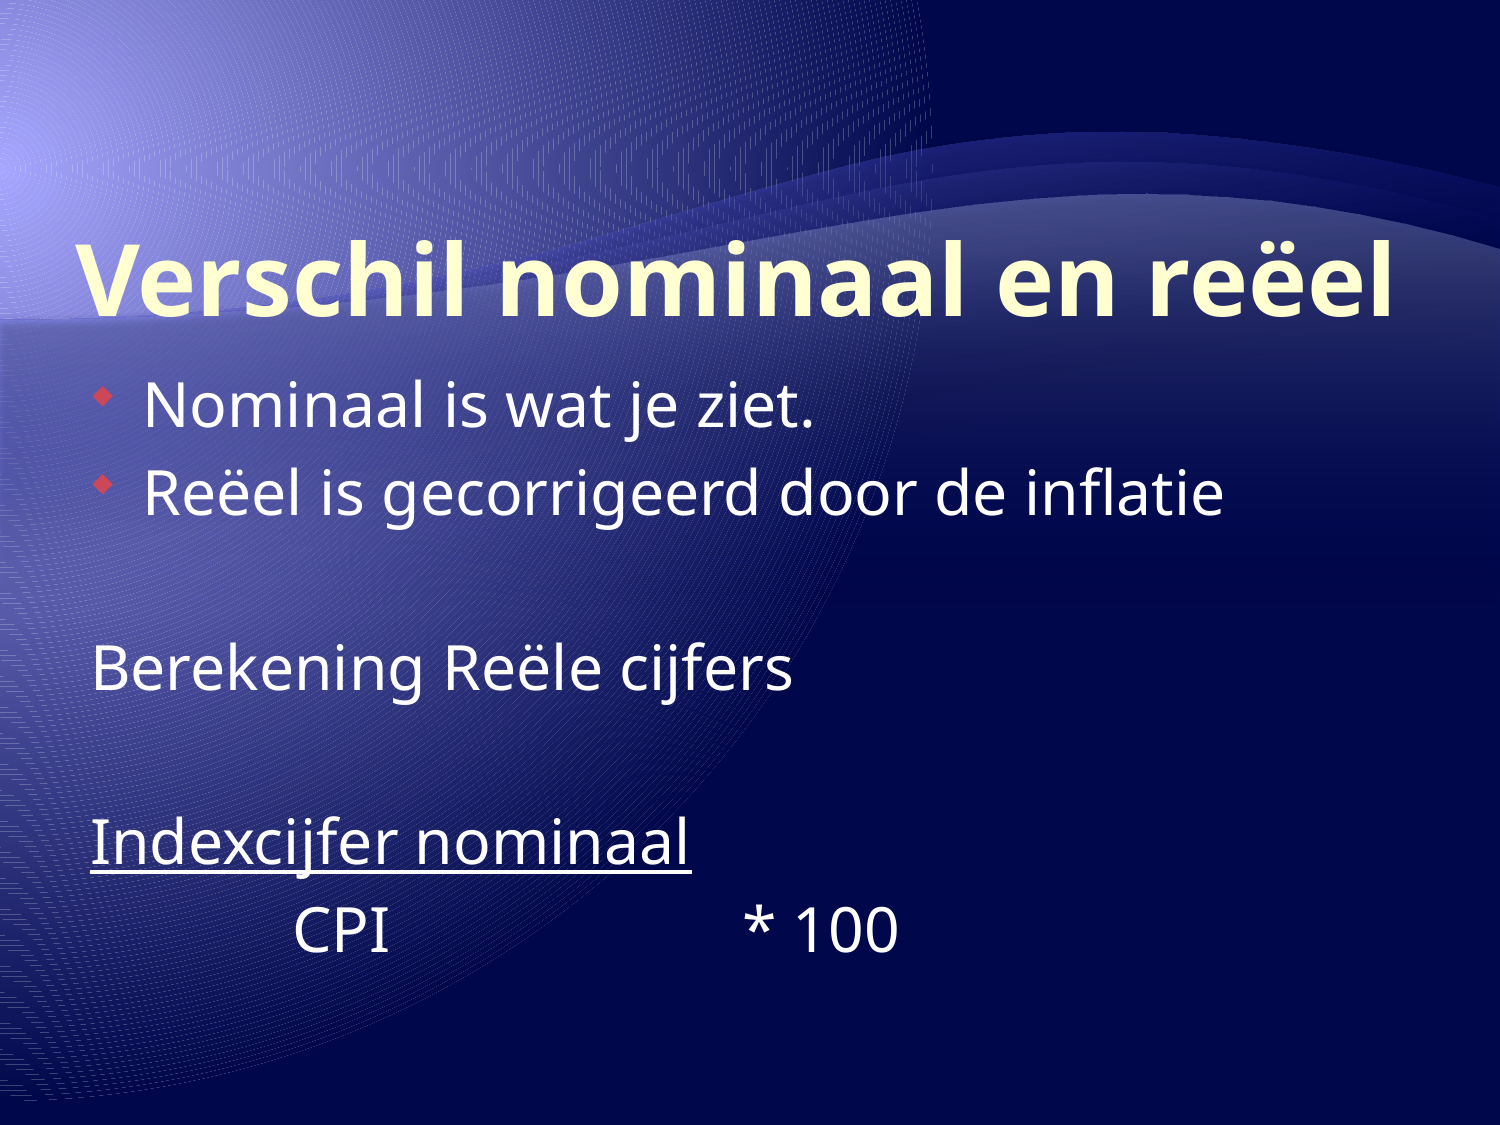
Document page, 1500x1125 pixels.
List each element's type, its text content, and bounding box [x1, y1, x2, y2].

list Nominaal is wat je ziet. Reëel is gecorrigeerd door de inflatie Berekening Reële cijfers Indexcijfer nominaal CPI * 100 [74, 357, 1426, 1033]
title Verschil nominaal en reëel [75, 87, 1425, 338]
